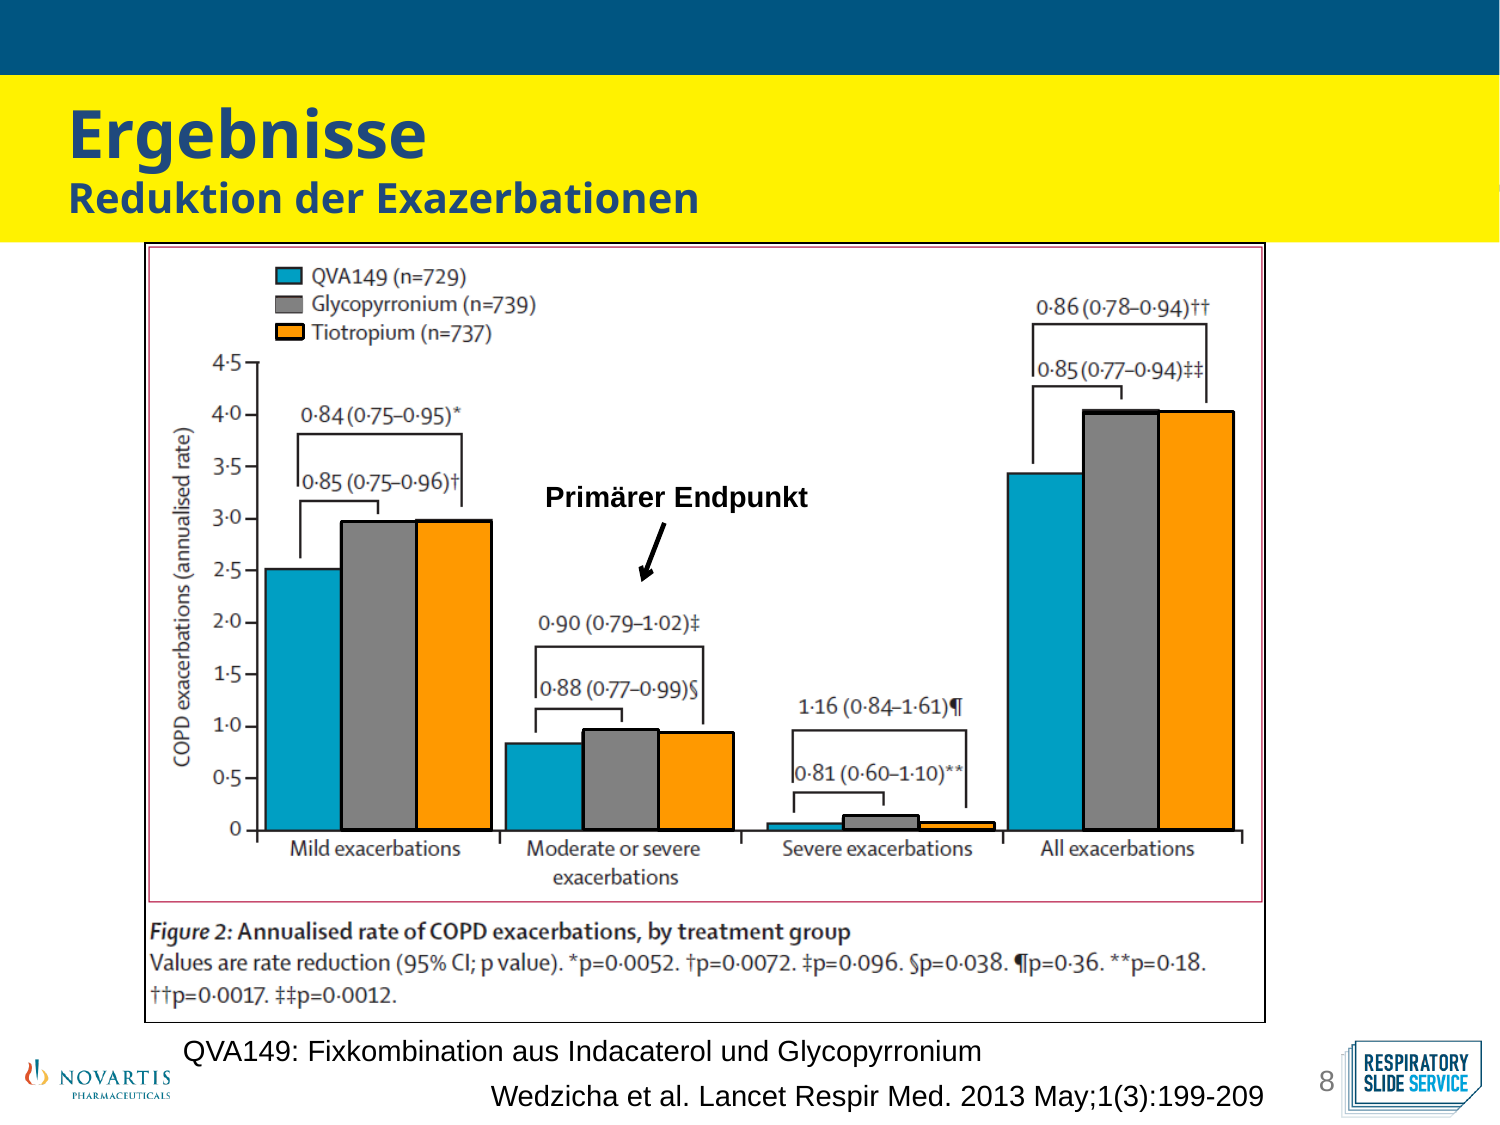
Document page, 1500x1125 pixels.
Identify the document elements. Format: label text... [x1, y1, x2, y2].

text_box QVA149: Fixkombination aus Indacaterol und Glycopyrronium [168, 1031, 999, 1075]
picture [145, 243, 1265, 1023]
text_box Wedzicha et al. Lancet Respir Med. 2013 May;1(3):199-209 [476, 1070, 1281, 1121]
picture [25, 1059, 170, 1099]
picture [1328, 1027, 1497, 1125]
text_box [641, 522, 665, 583]
text_box Ergebnisse Reduktion der Exazerbationen [67, 87, 1418, 227]
